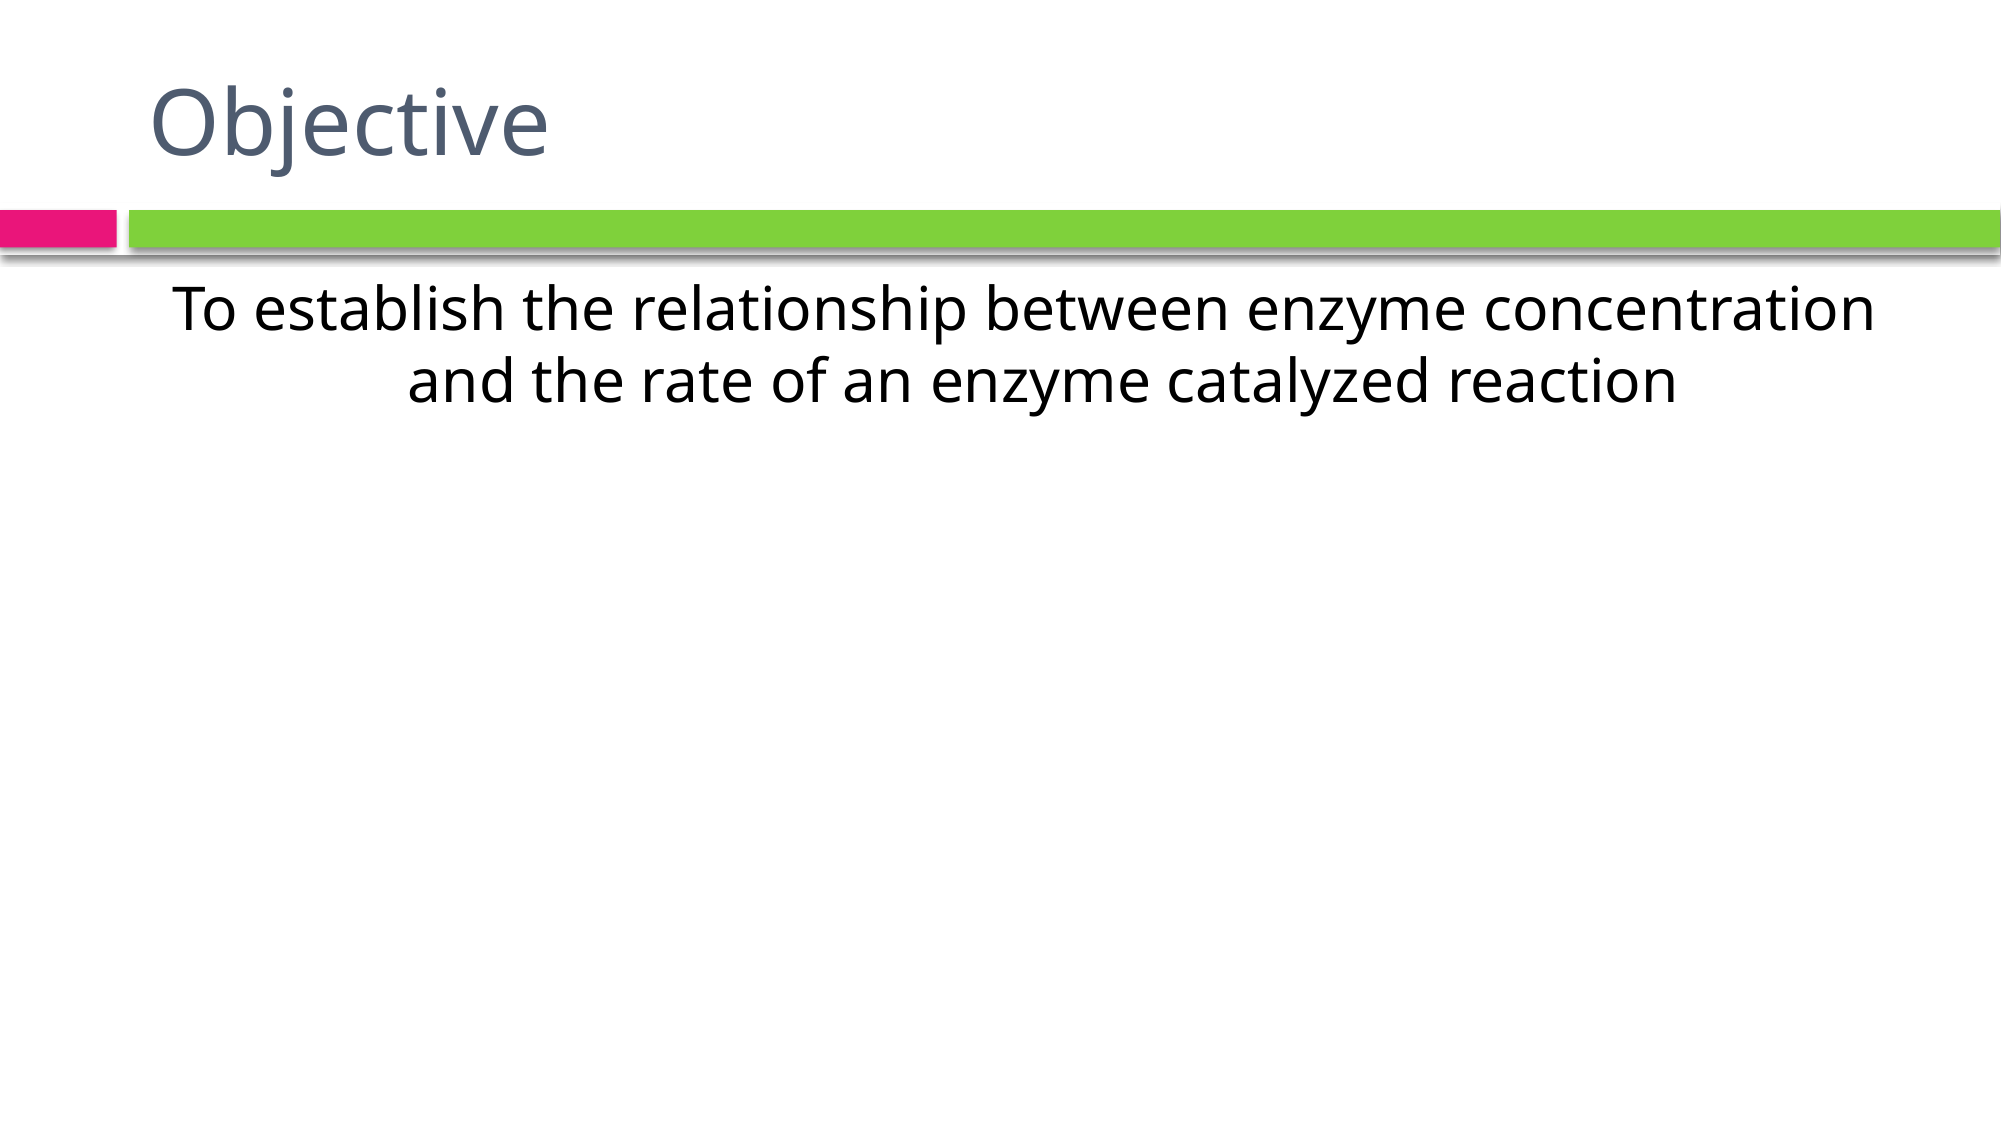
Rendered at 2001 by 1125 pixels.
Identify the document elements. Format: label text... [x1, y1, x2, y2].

title Objective [133, 37, 1918, 200]
list To establish the relationship between enzyme concentration and the rate of an enzyme catalyzed reaction [133, 262, 1918, 1000]
